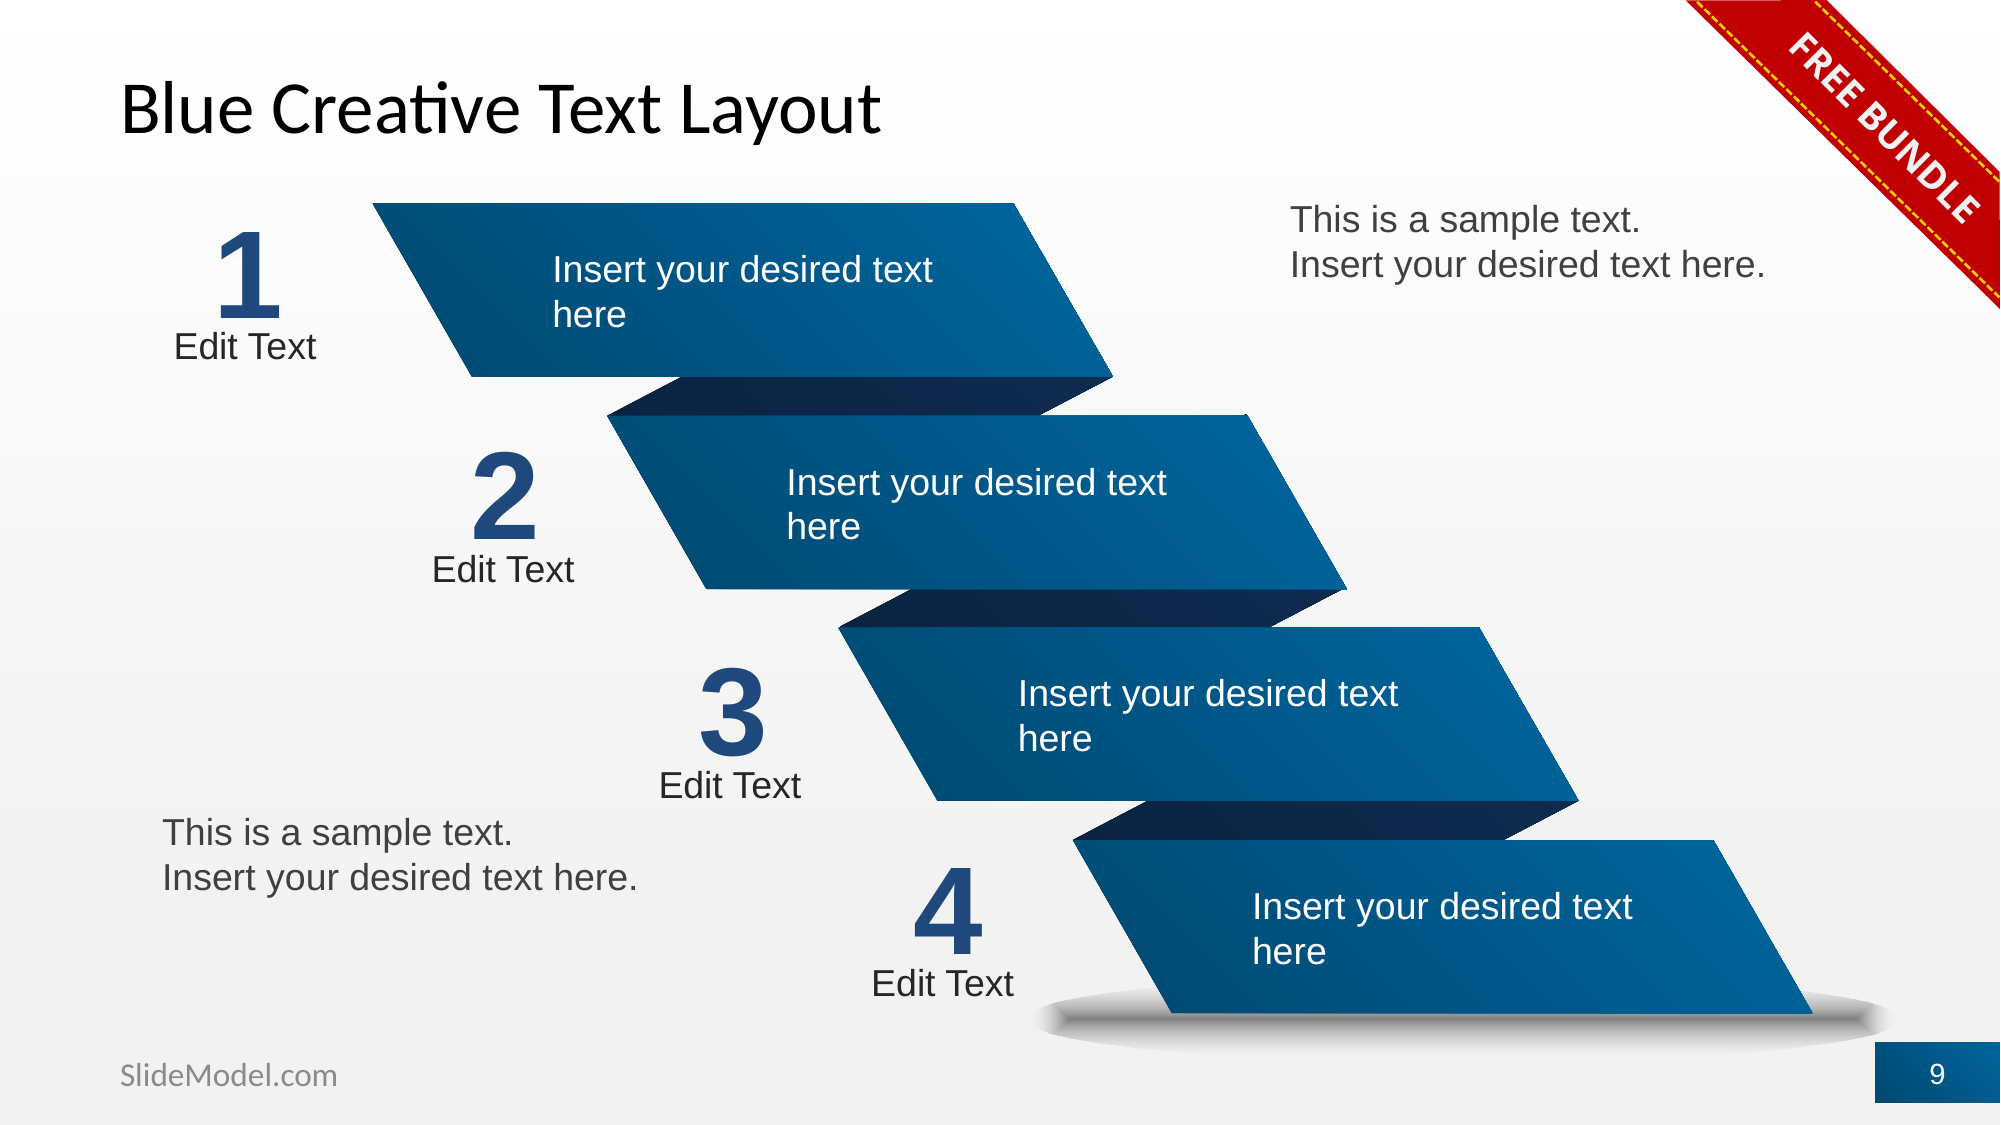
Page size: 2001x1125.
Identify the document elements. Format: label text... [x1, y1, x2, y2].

text_box Edit Text [158, 314, 332, 375]
text_box 2 [455, 407, 555, 536]
text_box [608, 377, 1113, 415]
title Blue Creative Text Layout [99, 45, 1200, 162]
footer SlideModel.com [99, 1042, 734, 1103]
slide_number 9 [1875, 1042, 2000, 1103]
text_box Edit Text [856, 951, 1030, 1012]
text_box [840, 590, 1341, 627]
text_box Insert your desired text here [1072, 840, 1813, 1014]
text_box 3 [683, 622, 783, 753]
text_box Insert your desired text here [372, 203, 1113, 377]
text_box Insert your desired text here [838, 627, 1579, 801]
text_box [1696, 0, 2000, 341]
text_box Edit Text [643, 753, 817, 814]
text_box Edit Text [416, 536, 590, 597]
text_box This is a sample text. Insert your desired text here. [1274, 187, 1691, 338]
text_box [1072, 801, 1578, 840]
text_box Insert your desired text here [607, 415, 1347, 590]
text_box 4 [898, 822, 998, 951]
text_box [1025, 987, 1901, 1063]
text_box 1 [198, 185, 298, 314]
text_box This is a sample text. Insert your desired text here. [147, 800, 760, 951]
